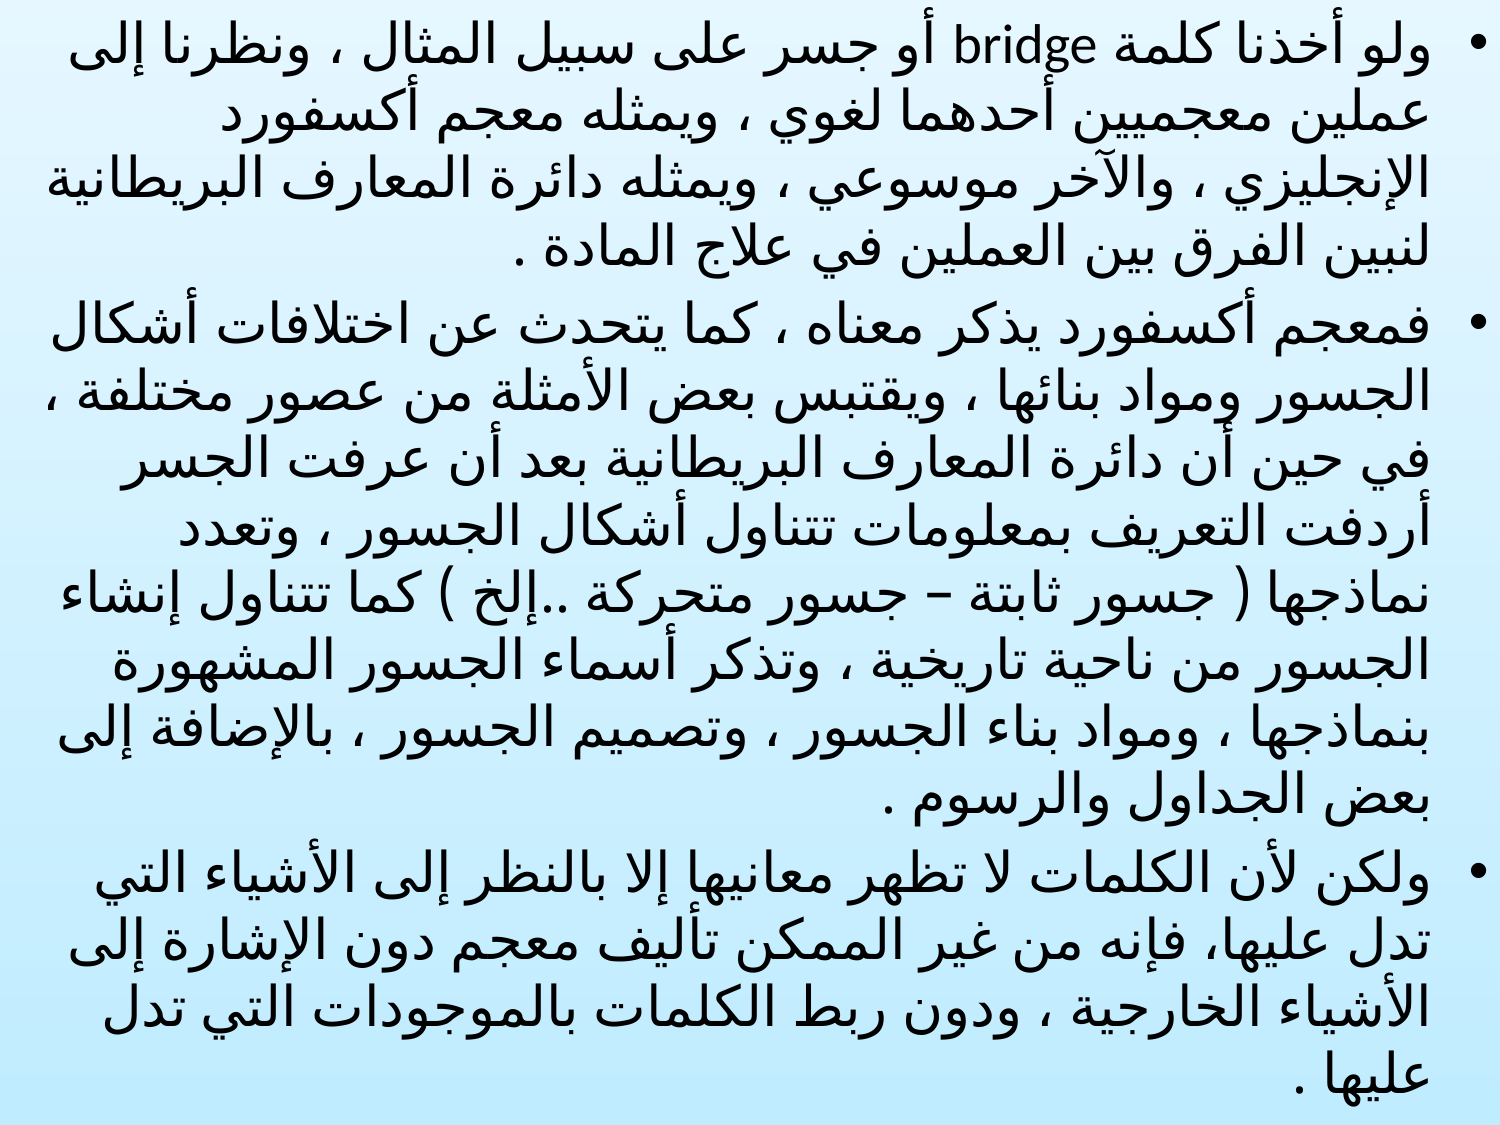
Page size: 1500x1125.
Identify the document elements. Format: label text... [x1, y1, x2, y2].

list ولو أخذنا كلمة bridge أو جسر على سبيل المثال ، ونظرنا إلى عملين معجميين أحدهما لغوي ، ويمثله معجم أكسفورد الإنجليزي ، والآخر موسوعي ، ويمثله دائرة المعارف البريطانية لنبين الفرق بين العملين في علاج المادة . فمعجم أكسفورد يذكر معناه ، كما يتحدث عن اختلافات أشكال الجسور ومواد بنائها ، ويقتبس بعض الأمثلة من عصور مختلفة ، في حين أن دائرة المعارف البريطانية بعد أن عرفت الجسر أردفت التعريف بمعلومات تتناول أشكال الجسور ، وتعدد نماذجها ( جسور ثابتة – جسور متحركة ..إلخ ) كما تتناول إنشاء الجسور من ناحية تاريخية ، وتذكر أسماء الجسور المشهورة بنماذجها ، ومواد بناء الجسور ، وتصميم الجسور ، بالإضافة إلى بعض الجداول والرسوم . ولكن لأن الكلمات لا تظهر معانيها إلا بالنظر إلى الأشياء التي تدل عليها، فإنه من غير الممكن تأليف معجم دون الإشارة إلى الأشياء الخارجية ، ودون ربط الكلمات بالموجودات التي تدل عليها . [0, 0, 1500, 1125]
